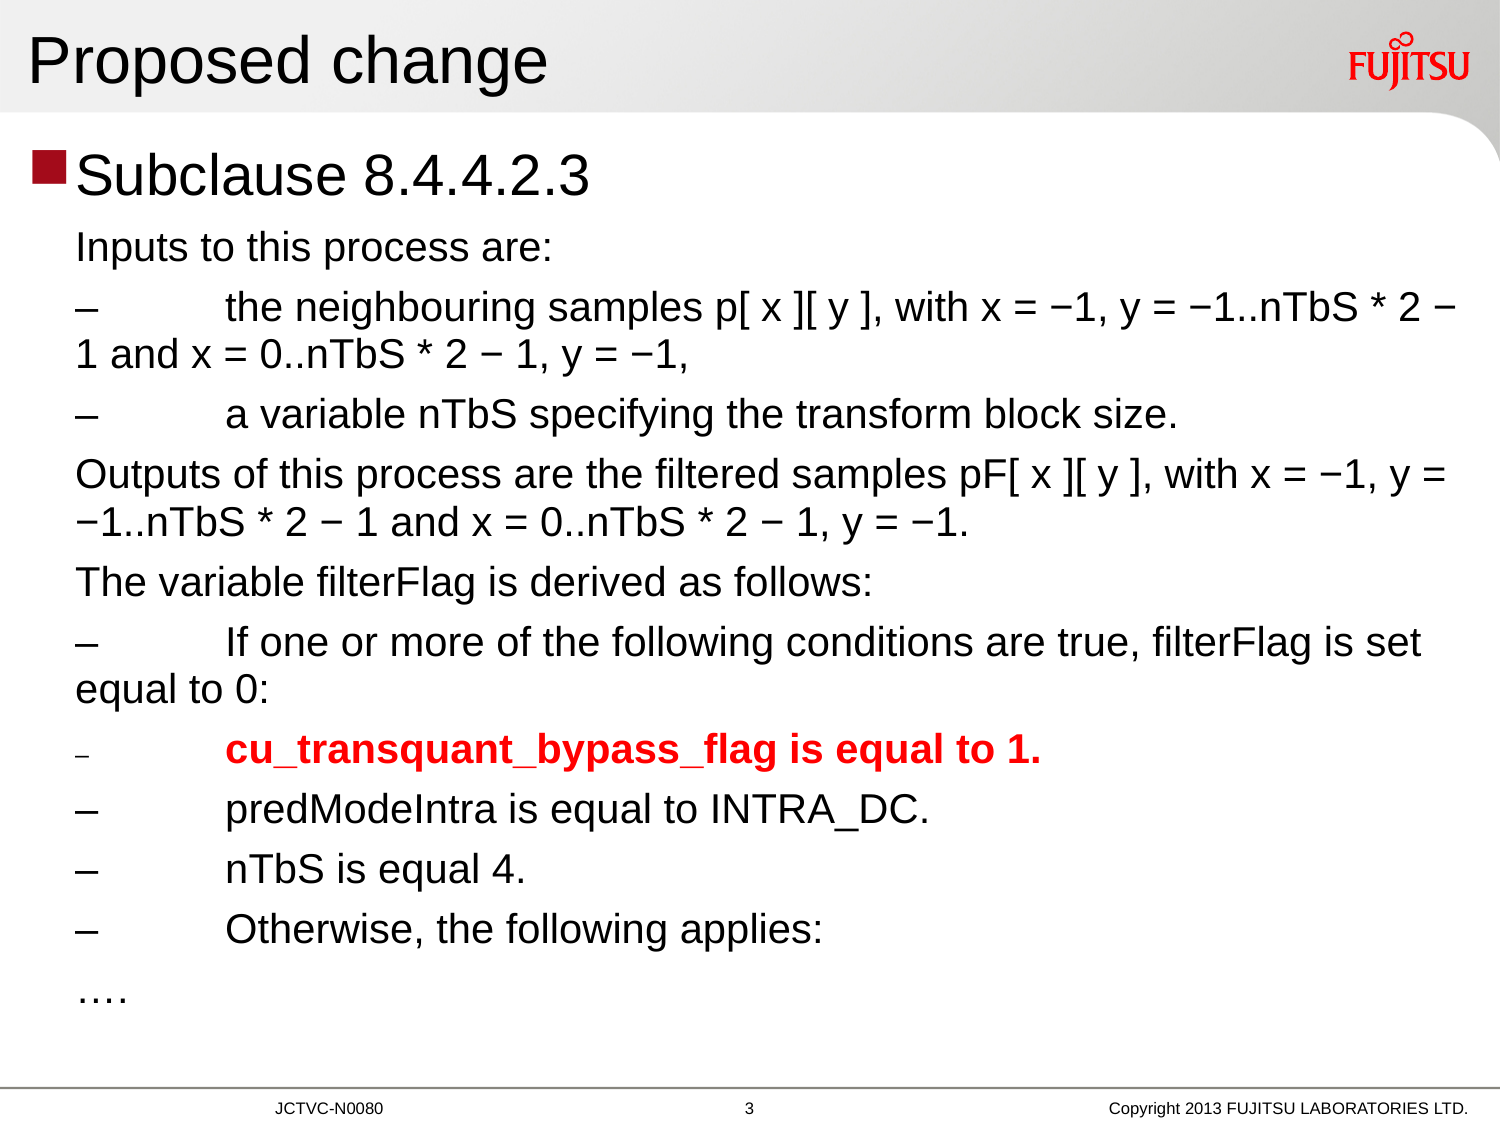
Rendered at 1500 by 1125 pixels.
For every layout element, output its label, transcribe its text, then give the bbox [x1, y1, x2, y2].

picture [0, 0, 1500, 176]
title Proposed change [27, 0, 1317, 114]
list Subclause 8.4.4.2.3 Inputs to this process are: – the neighbouring samples p[ x ][ y ], with x = −1, y = −1..nTbS * 2 − 1 and x = 0..nTbS * 2 − 1, y = −1, – a variable nTbS specifying the transform block size. Outputs of this process are the filtered samples pF[ x ][ y ], with x = −1, y = −1..nTbS * 2 − 1 and x = 0..nTbS * 2 − 1, y = −1. The variable filterFlag is derived as follows: – If one or more of the following conditions are true, filterFlag is set equal to 0: – cu_transquant_bypass_flag is equal to 1. – predModeIntra is equal to INTRA_DC. – nTbS is equal 4. – Otherwise, the following applies: …. [27, 142, 1469, 1061]
footer Copyright 2013 FUJITSU LABORATORIES LTD. [809, 1091, 1470, 1125]
slide_number 2 [705, 1091, 794, 1125]
